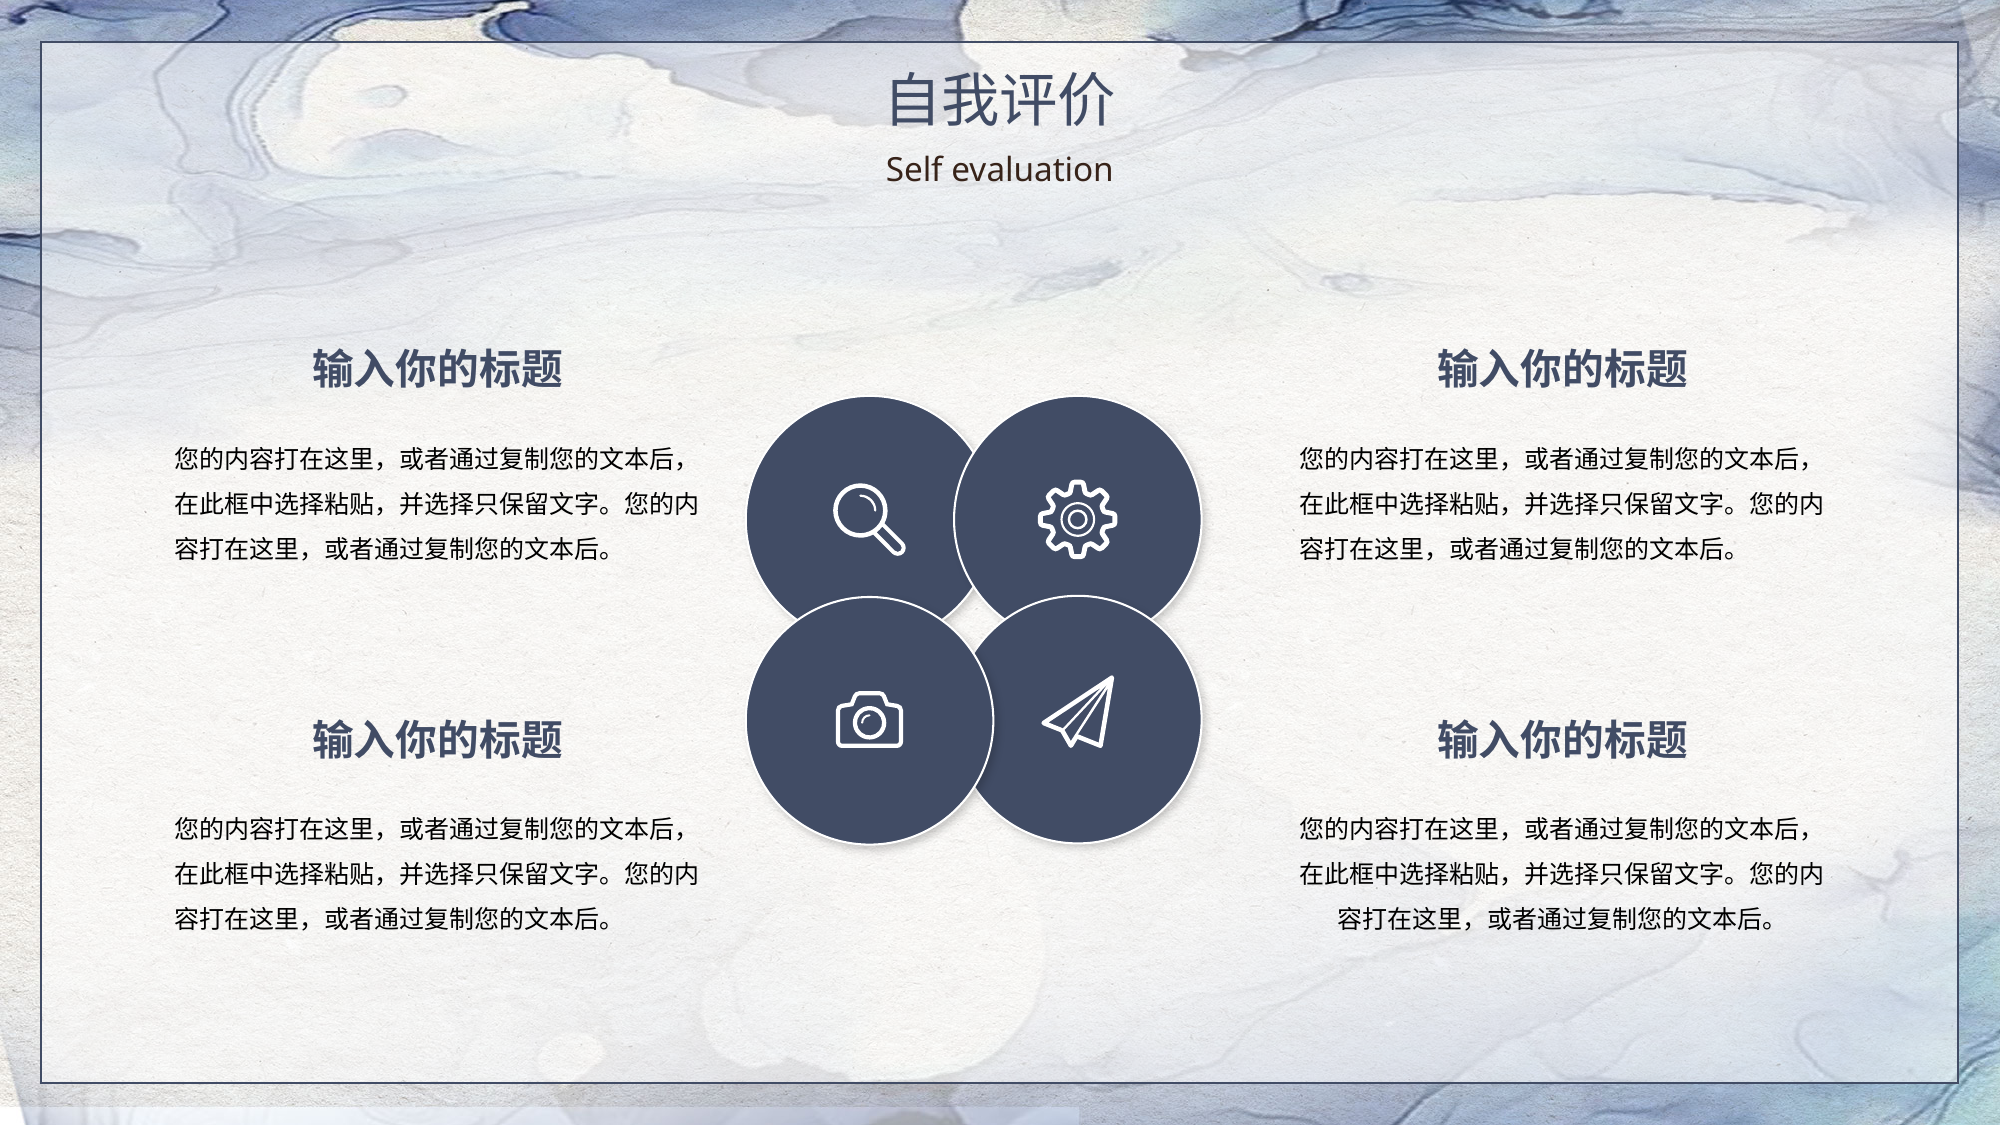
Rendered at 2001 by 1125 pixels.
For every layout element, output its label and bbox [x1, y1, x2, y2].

picture [0, 0, 2000, 1125]
text_box [159, 335, 1841, 943]
text_box [762, 55, 1238, 197]
